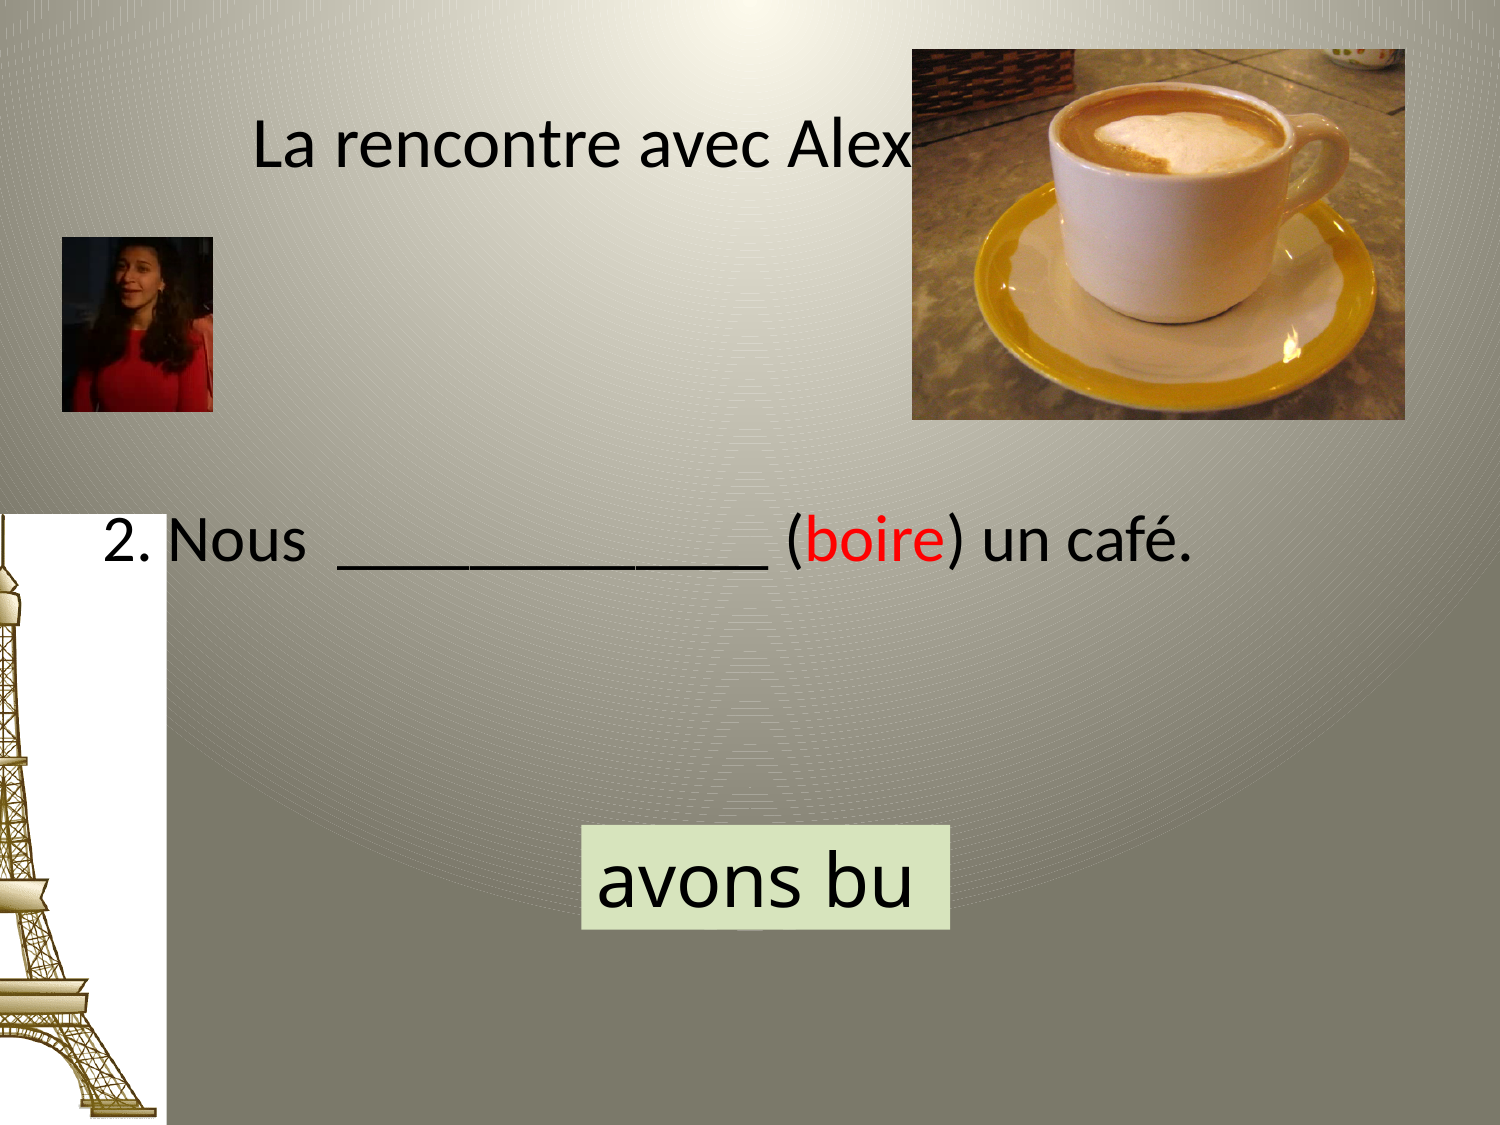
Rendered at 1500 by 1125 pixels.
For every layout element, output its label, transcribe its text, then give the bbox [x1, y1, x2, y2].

text_box avons bu [581, 824, 951, 930]
list 2. Nous _____________ (boire) un café. [87, 487, 1413, 675]
picture [0, 514, 167, 1125]
picture [62, 237, 213, 412]
title La rencontre avec Alexandre [235, 45, 1100, 233]
picture [912, 49, 1405, 420]
